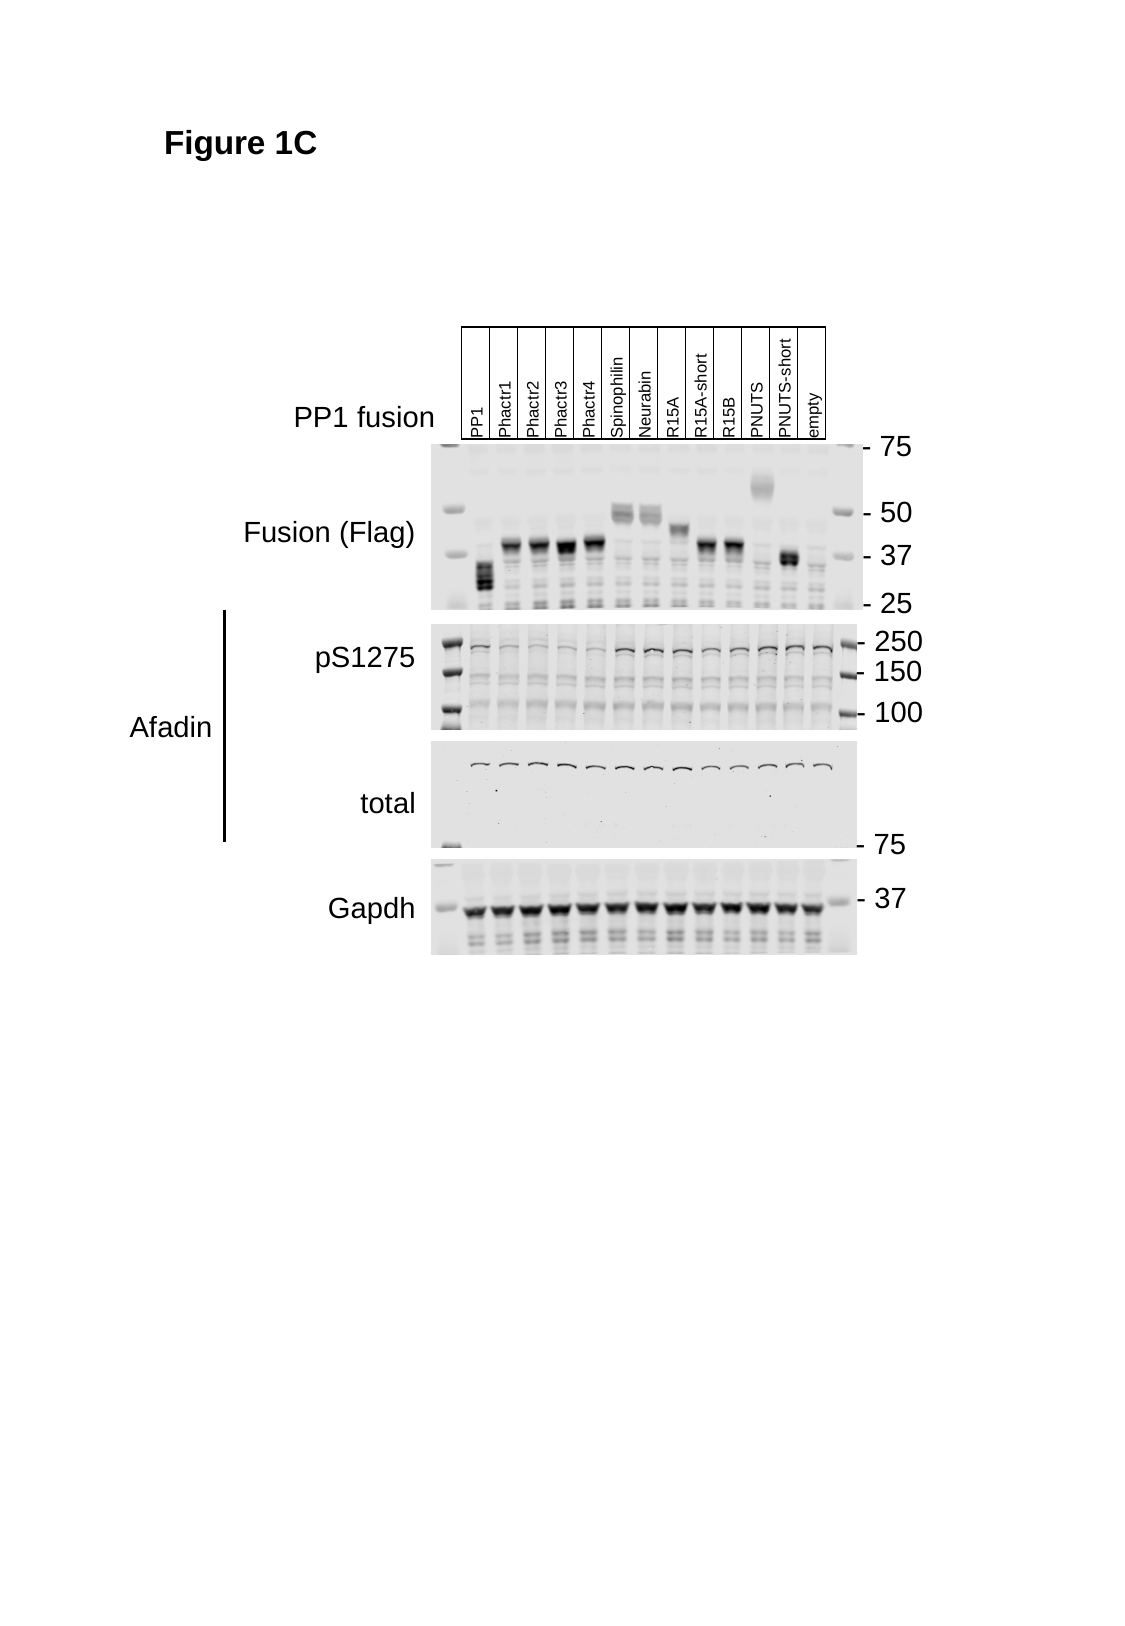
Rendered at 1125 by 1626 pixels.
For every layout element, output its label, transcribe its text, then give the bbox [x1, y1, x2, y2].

text_box PP1 fusion [278, 390, 451, 441]
text_box Gapdh [313, 881, 430, 932]
table_header Phactr2 [518, 328, 545, 438]
text_box - 100 [841, 685, 939, 736]
table_header R15B [714, 328, 741, 438]
table_header Neurabin [630, 328, 657, 438]
table_header PNUTS-short [770, 328, 797, 438]
text_box - 150 [857, 644, 938, 695]
table_header Phactr1 [490, 328, 517, 438]
text_box Fusion (Flag) [228, 505, 430, 556]
text_box - 25 [847, 577, 928, 615]
text_box - 75 [840, 817, 922, 868]
picture [430, 741, 857, 849]
picture [430, 444, 863, 611]
table_header Spinophilin [602, 328, 629, 438]
text_box pS1275 [300, 630, 430, 681]
table_header PNUTS [742, 328, 769, 438]
table_header R15A [658, 328, 685, 438]
text_box total [345, 777, 430, 828]
text_box - 75 [847, 419, 928, 470]
table_header Phactr3 [546, 328, 573, 438]
text_box - 37 [857, 872, 922, 922]
text_box Afadin [114, 700, 223, 751]
table_header PP1 [462, 328, 489, 438]
table_header R15A-short [686, 328, 713, 438]
table_header Phactr4 [574, 328, 601, 438]
picture [430, 623, 857, 731]
text_box Figure 1C [149, 114, 333, 169]
picture [430, 859, 857, 955]
table_header empty [798, 328, 825, 438]
text_box - 50 [863, 486, 928, 529]
text_box - 37 [863, 529, 928, 577]
text_box - 250 [841, 615, 939, 665]
